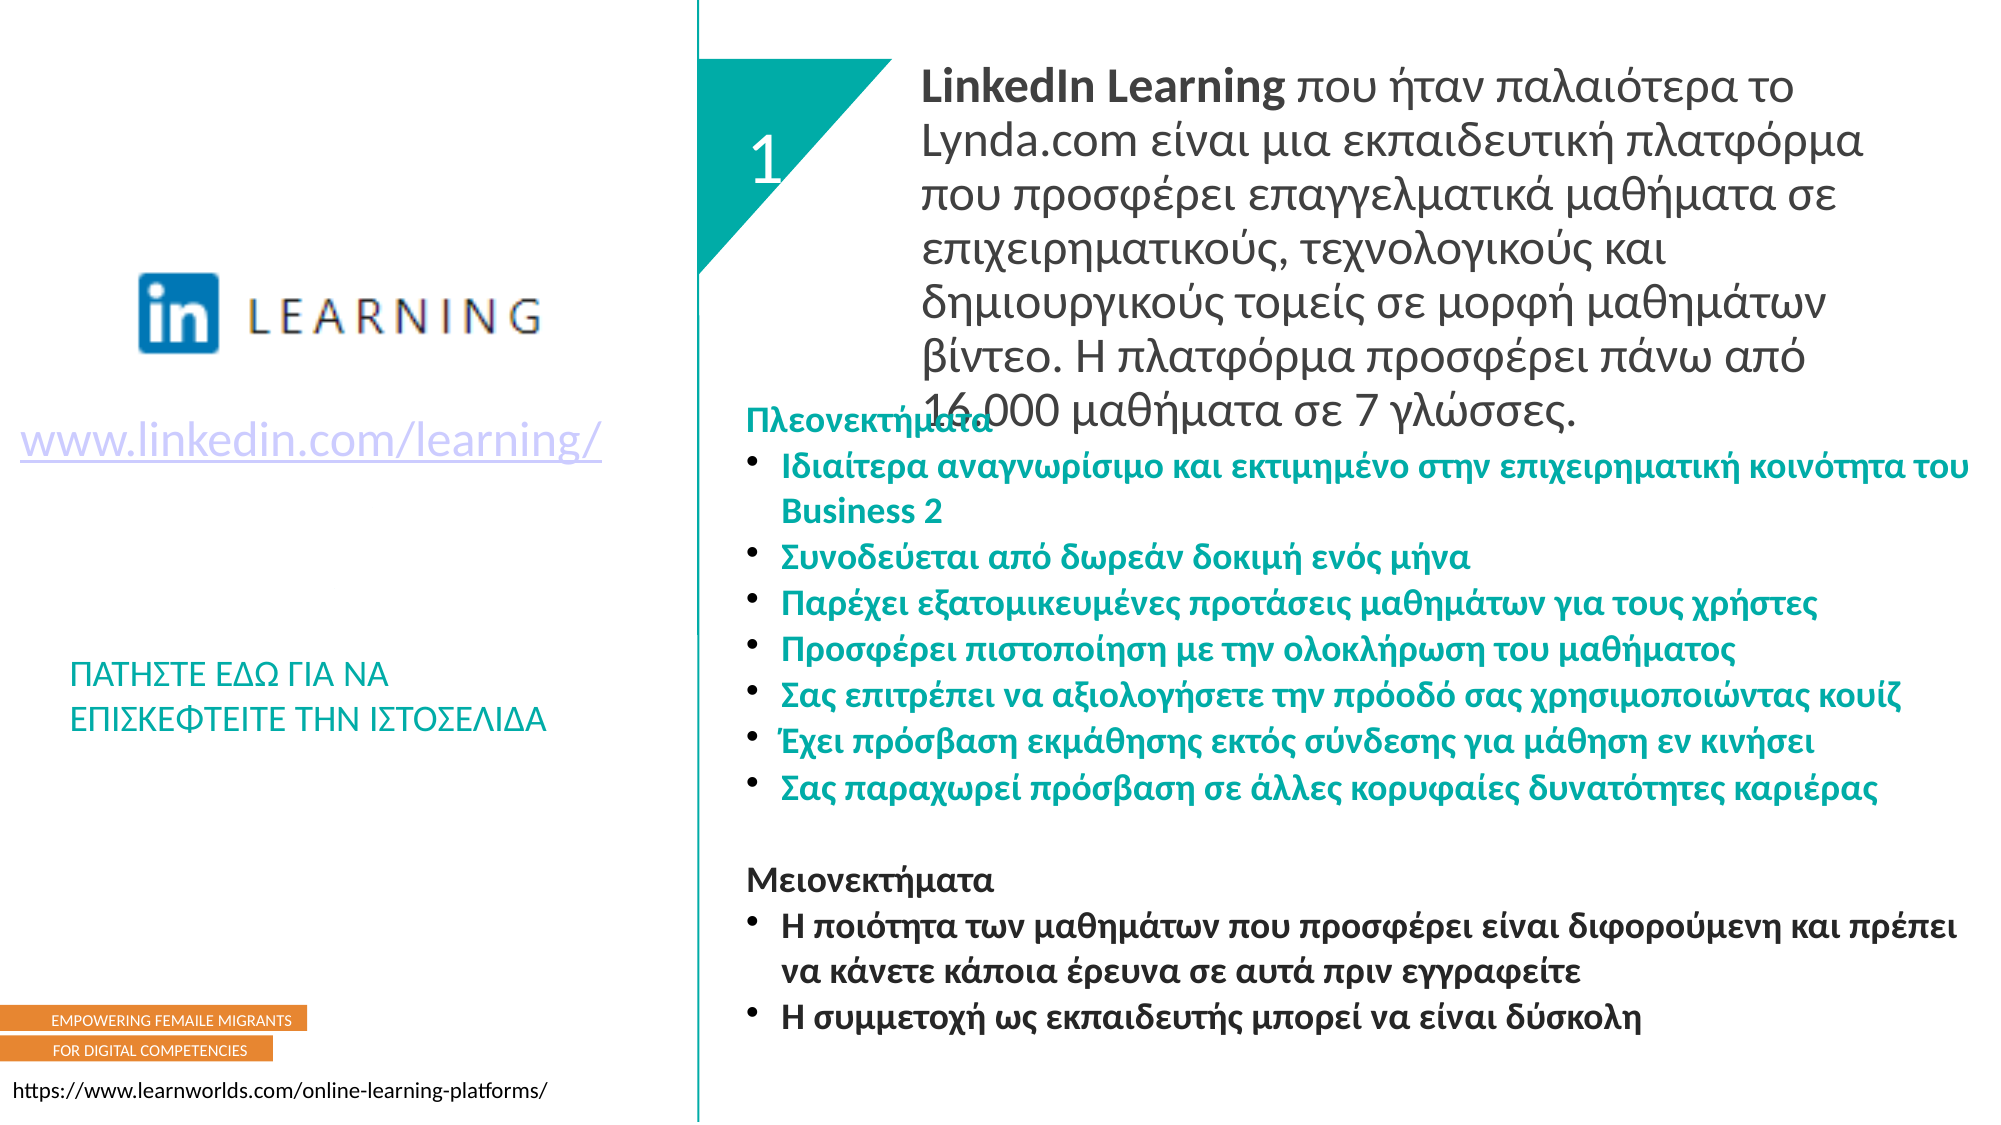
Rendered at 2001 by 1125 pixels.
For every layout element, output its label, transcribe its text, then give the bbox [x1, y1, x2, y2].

text_box www.linkedin.com/learning/ [0, 406, 731, 474]
text_box https://www.learnworlds.com/online-learning-platforms/ [0, 1068, 577, 1111]
text_box LinkedIn Learning που ήταν παλαιότερα το Lynda.com είναι μια εκπαιδευτική πλατφόρμα που προσφέρει επαγγελματικά μαθήματα σε επιχειρηματικούς, τεχνολογικούς και δημιουργικούς τομείς σε μορφή μαθημάτων βίντεο. Η πλατφόρμα προσφέρει πάνω από 16.000 μαθήματα σε 7 γλώσσες. [906, 52, 1947, 387]
text_box 1 [731, 111, 879, 253]
picture [54, 208, 614, 409]
text_box ΠΑΤΗΣΤΕ ΕΔΩ ΓΙΑ ΝΑ ΕΠΙΣΚΕΦΤΕΙΤΕ ΤΗΝ ΙΣΤΟΣΕΛΙΔΑ [54, 641, 609, 746]
text_box Πλεονεκτήματα Ιδιαίτερα αναγνωρίσιμο και εκτιμημένο στην επιχειρηματική κοινότητα του Business 2 Συνοδεύεται από δωρεάν δοκιμή ενός μήνα Παρέχει εξατομικευμένες προτάσεις μαθημάτων για τους χρήστες Προσφέρει πιστοποίηση με την ολοκλήρωση του μαθήματος Σας επιτρέπει να αξιολογήσετε την πρόοδό σας χρησιμοποιώντας κουίζ Έχει πρόσβαση εκμάθησης εκτός σύνδεσης για μάθηση εν κινήσει Σας παραχωρεί πρόσβαση σε άλλες κορυφαίες δυνατότητες καριέρας Μειονεκτήματα Η ποιότητα των μαθημάτων που προσφέρει είναι διφορούμενη και πρέπει να κάνετε κάποια έρευνα σε αυτά πριν εγγραφείτε Η συμμετοχή ως εκπαιδευτής μπορεί να είναι δύσκολη [731, 387, 1998, 1045]
